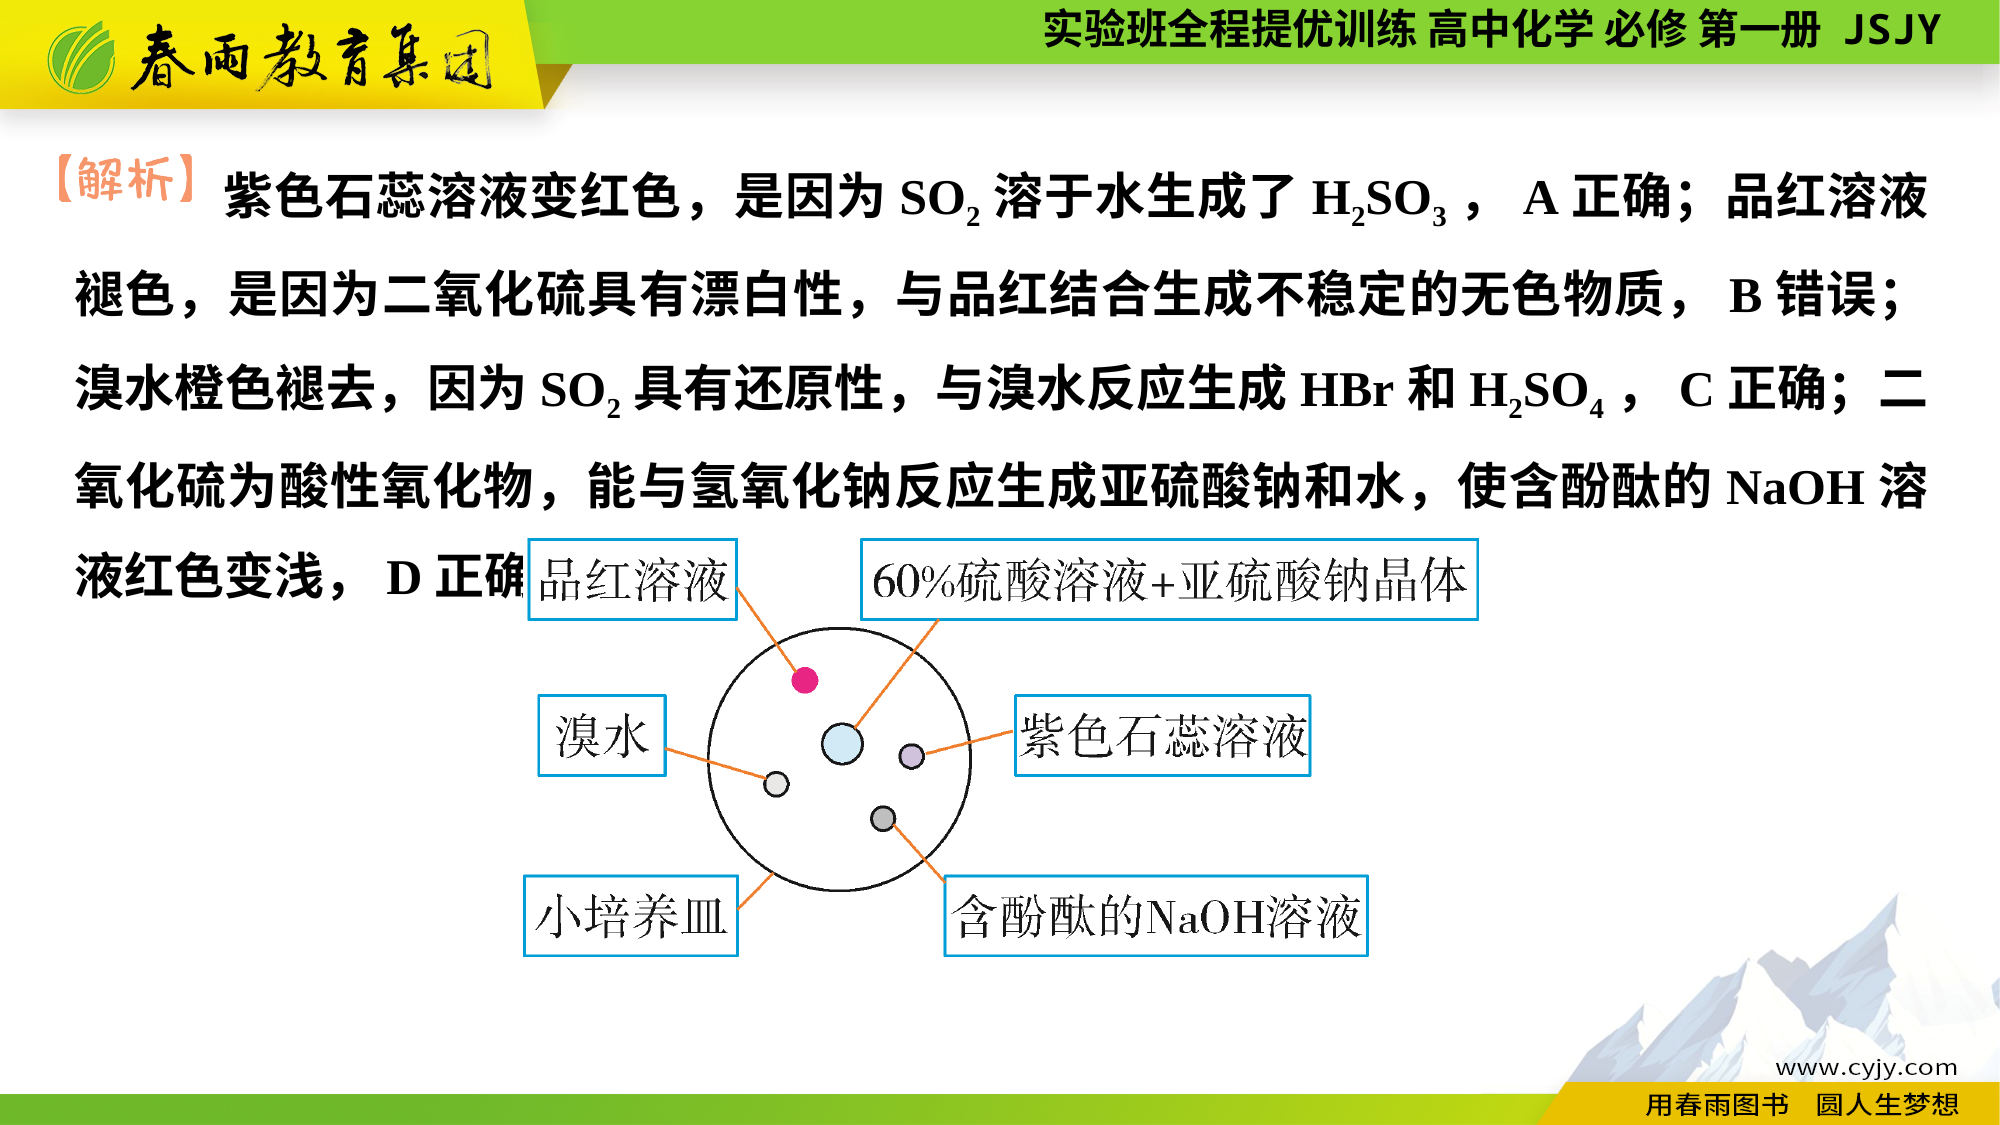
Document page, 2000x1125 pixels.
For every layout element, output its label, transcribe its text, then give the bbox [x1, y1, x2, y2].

list 紫色石蕊溶液变红色，是因为SO2溶于水生成了H2SO3，A正确；品红溶液褪色，是因为二氧化硫具有漂白性，与品红结合生成不稳定的无色物质，B错误；溴水橙色褪去，因为SO2具有还原性，与溴水反应生成HBr和H2SO4，C正确；二氧化硫为酸性氧化物，能与氢氧化钠反应生成亚硫酸钠和水，使含酚酞的NaOH溶液红色变浅，D正确。 [59, 122, 1944, 581]
picture [0, 0, 2000, 1125]
